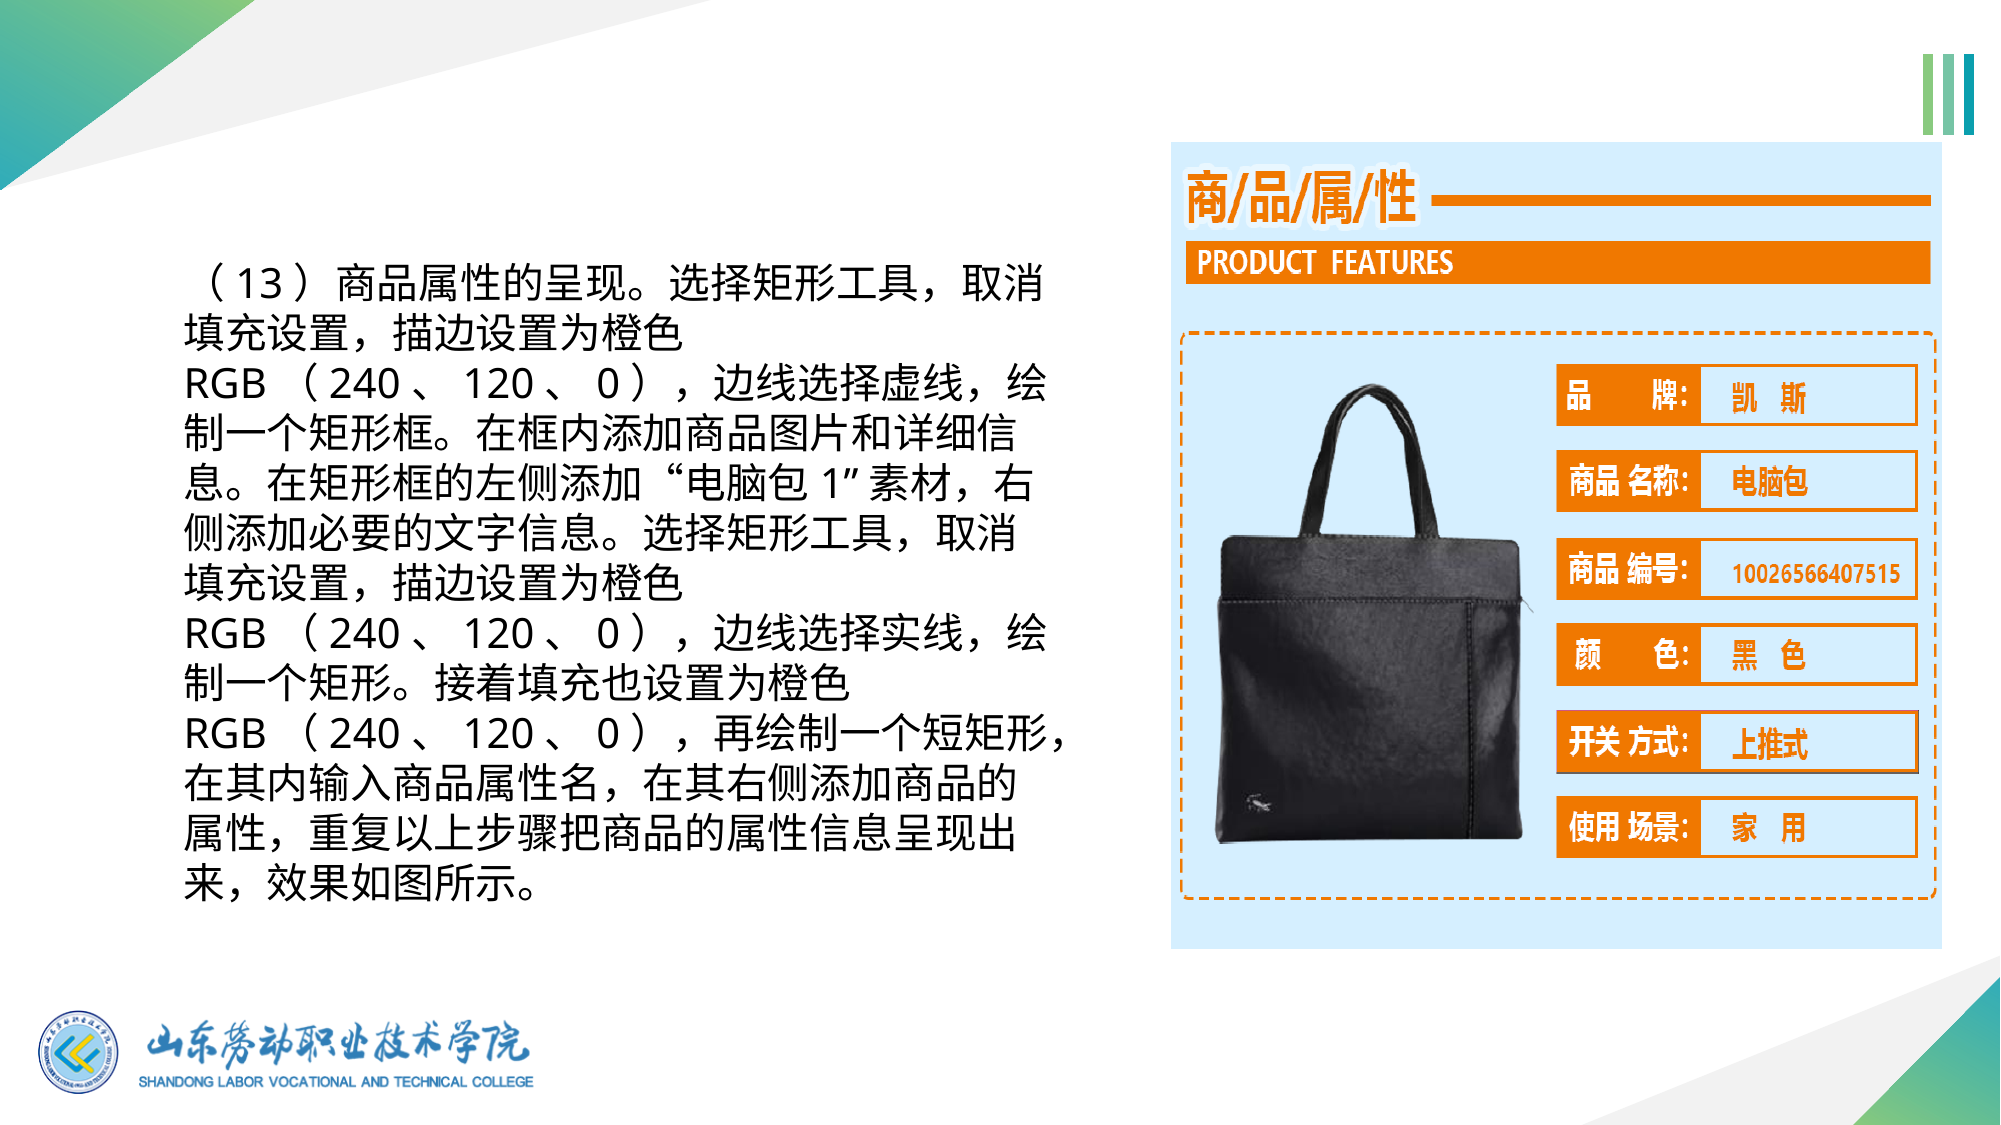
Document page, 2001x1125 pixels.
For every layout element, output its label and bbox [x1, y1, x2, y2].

picture [38, 1010, 550, 1094]
picture [1171, 142, 1942, 949]
text_box [1928, 54, 1969, 136]
text_box [0, 0, 2000, 1125]
